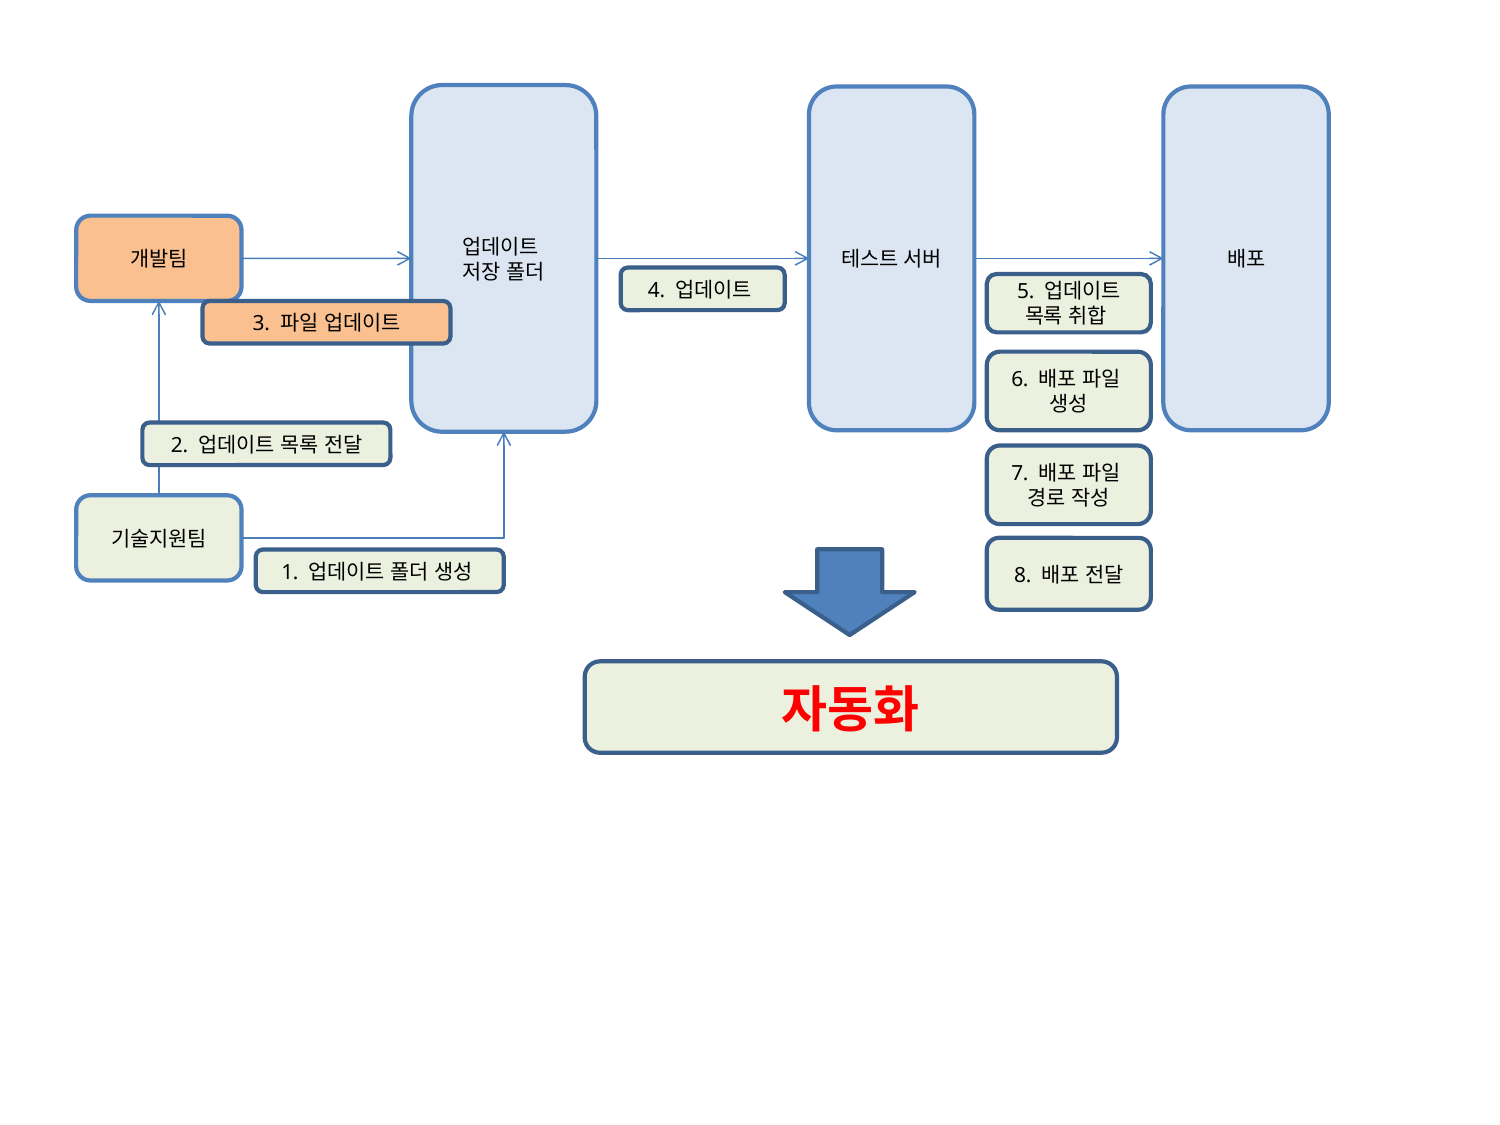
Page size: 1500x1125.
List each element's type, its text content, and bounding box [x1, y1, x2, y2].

text_box [406, 9, 1237, 522]
text_box 7. 배포 파일 경로 작성 [989, 522, 1149, 527]
text_box 배포 [1236, 84, 1331, 433]
text_box 기술지원팀 [74, 493, 244, 583]
text_box 8. 배포 전달 [984, 535, 1153, 612]
text_box 1. 업데이트 폴더 생성 [253, 547, 506, 595]
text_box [241, 431, 505, 539]
text_box 2. 업데이트 목록 전달 [140, 420, 154, 468]
text_box 개발팀 [74, 213, 244, 304]
text_box 2. 업데이트 목록 전달 [164, 420, 393, 468]
text_box [782, 547, 917, 637]
text_box 3. 파일 업데이트 [200, 298, 406, 346]
text_box 자동화 [582, 659, 1120, 755]
